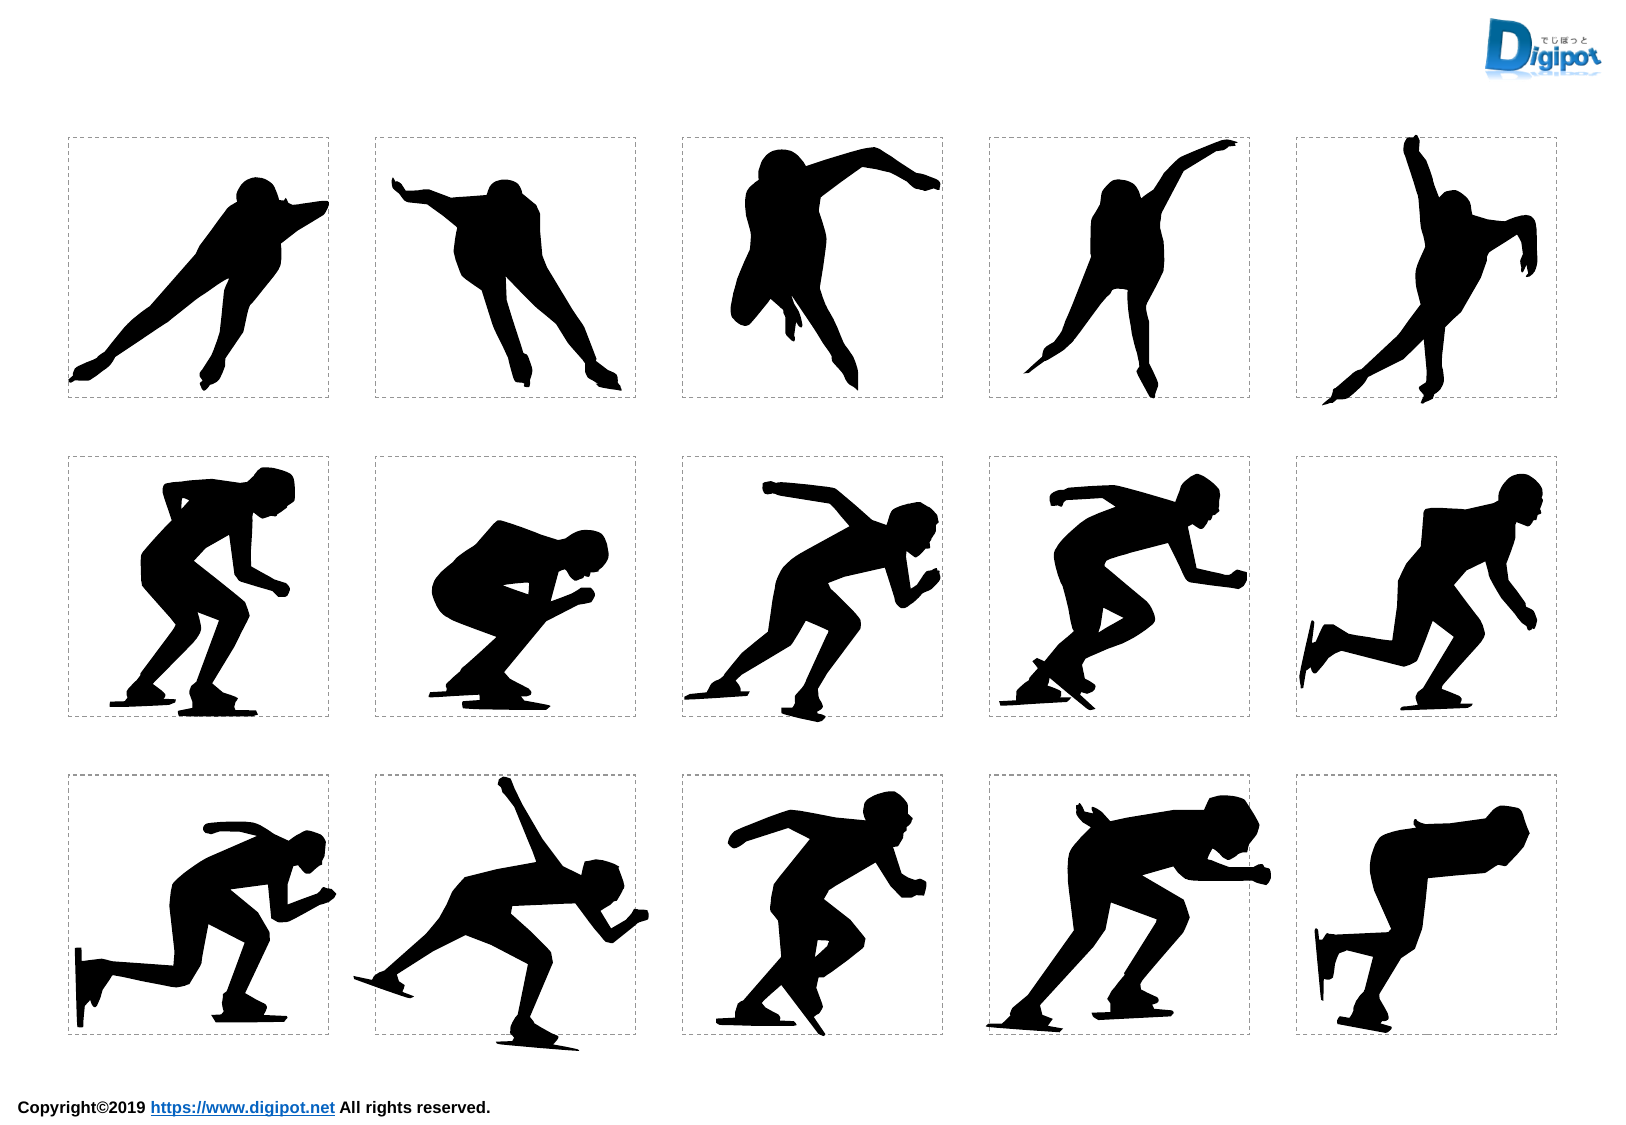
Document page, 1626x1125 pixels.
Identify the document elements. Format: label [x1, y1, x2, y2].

text_box [68, 177, 329, 391]
text_box [391, 177, 622, 391]
text_box [1299, 473, 1543, 711]
text_box [1322, 134, 1538, 406]
text_box [985, 795, 1271, 1033]
text_box [109, 467, 295, 717]
text_box [684, 481, 941, 723]
text_box [353, 776, 649, 1052]
picture [1485, 18, 1602, 82]
text_box [999, 473, 1247, 711]
text_box [730, 147, 941, 391]
text_box [716, 791, 927, 1037]
text_box [428, 520, 609, 710]
text_box [1314, 805, 1530, 1033]
text_box [1023, 139, 1238, 399]
text_box [74, 821, 337, 1028]
